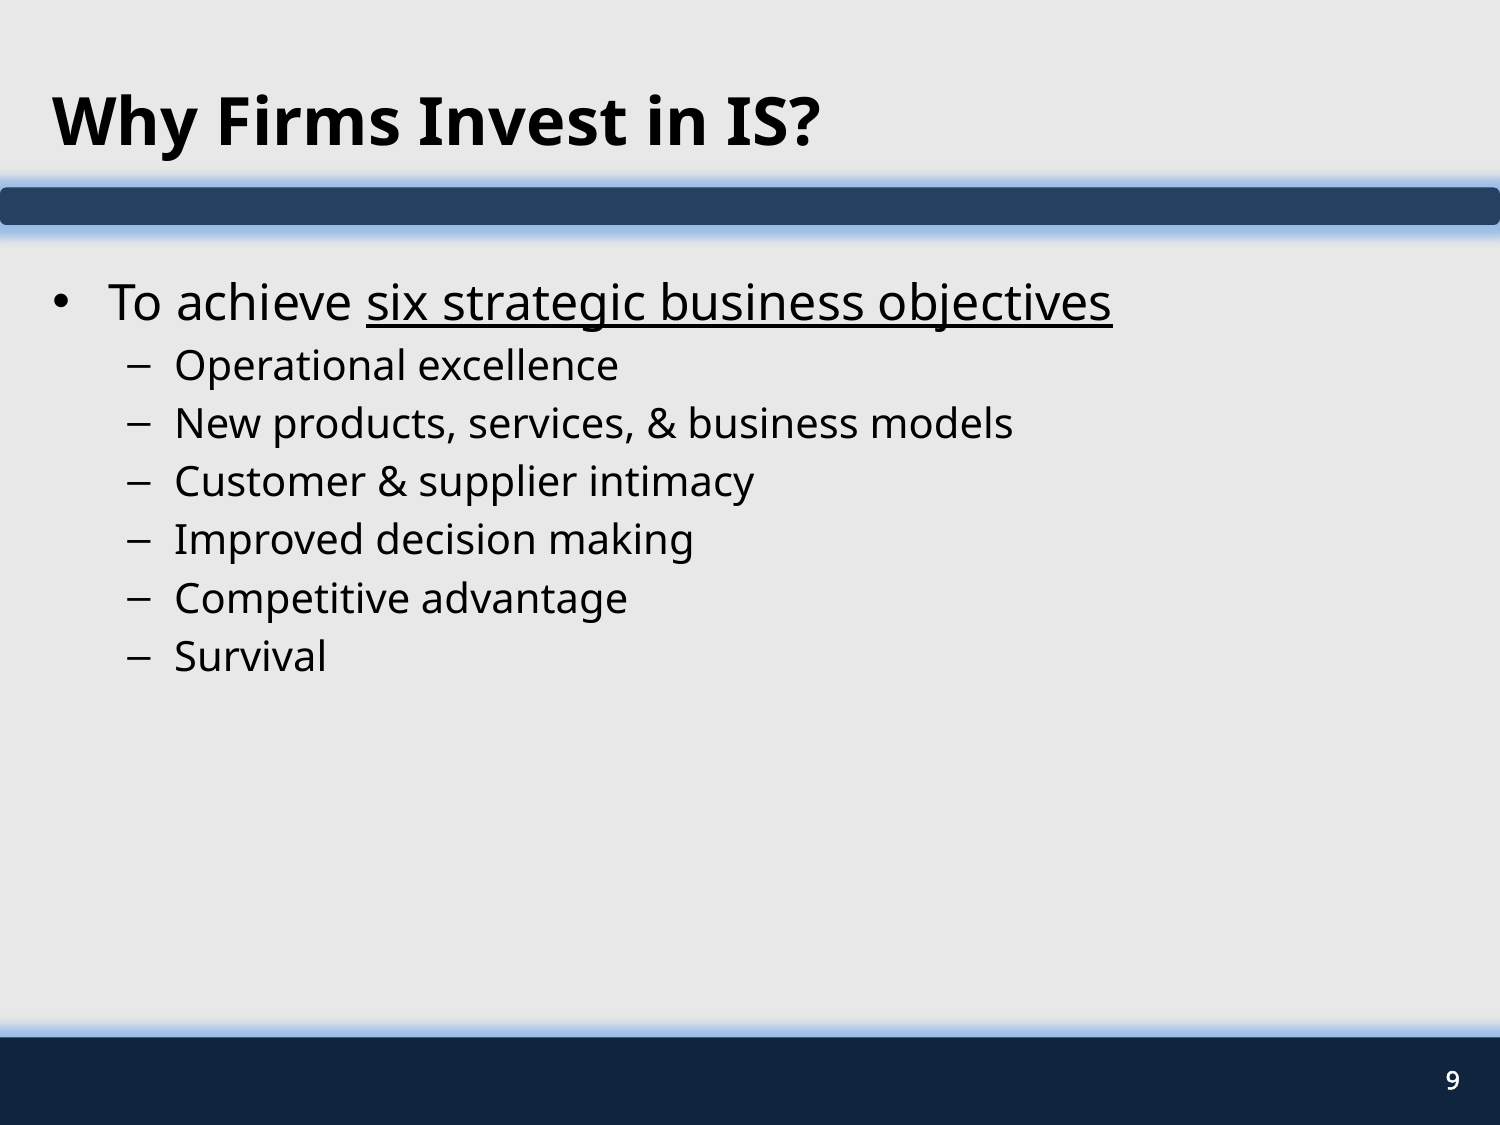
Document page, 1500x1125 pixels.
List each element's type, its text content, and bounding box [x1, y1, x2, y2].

slide_number 9 [1412, 1050, 1475, 1113]
title Why Firms Invest in IS? [37, 62, 1338, 176]
list To achieve six strategic business objectives Operational excellence New products, services, & business models Customer & supplier intimacy Improved decision making Competitive advantage Survival [37, 262, 1475, 1013]
